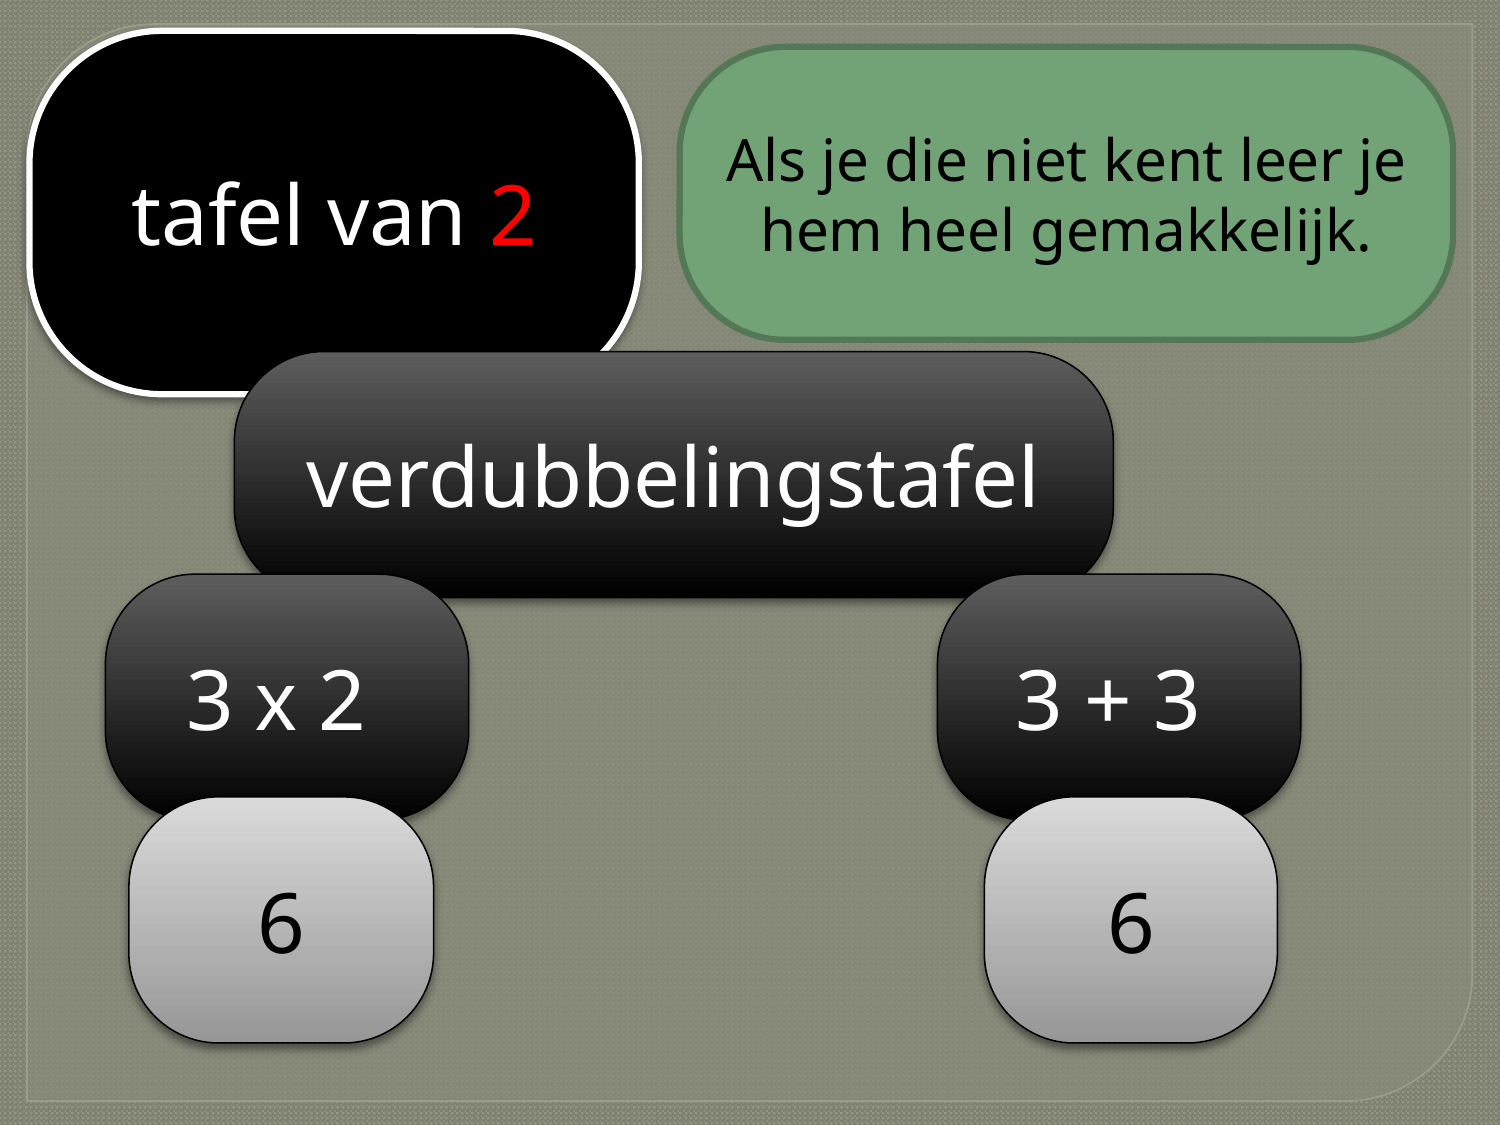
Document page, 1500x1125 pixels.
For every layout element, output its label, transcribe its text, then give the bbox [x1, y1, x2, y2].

text_box tafel van 2 [26, 27, 642, 398]
text_box verdubbelingstafel [233, 350, 1115, 599]
text_box 3 + 3 [936, 573, 1302, 820]
text_box 6 [983, 796, 1279, 1044]
text_box 3 x 2 [104, 573, 470, 818]
text_box 6 [128, 796, 435, 1044]
text_box Als je die niet kent leer je hem heel gemakkelijk. [676, 43, 1457, 343]
